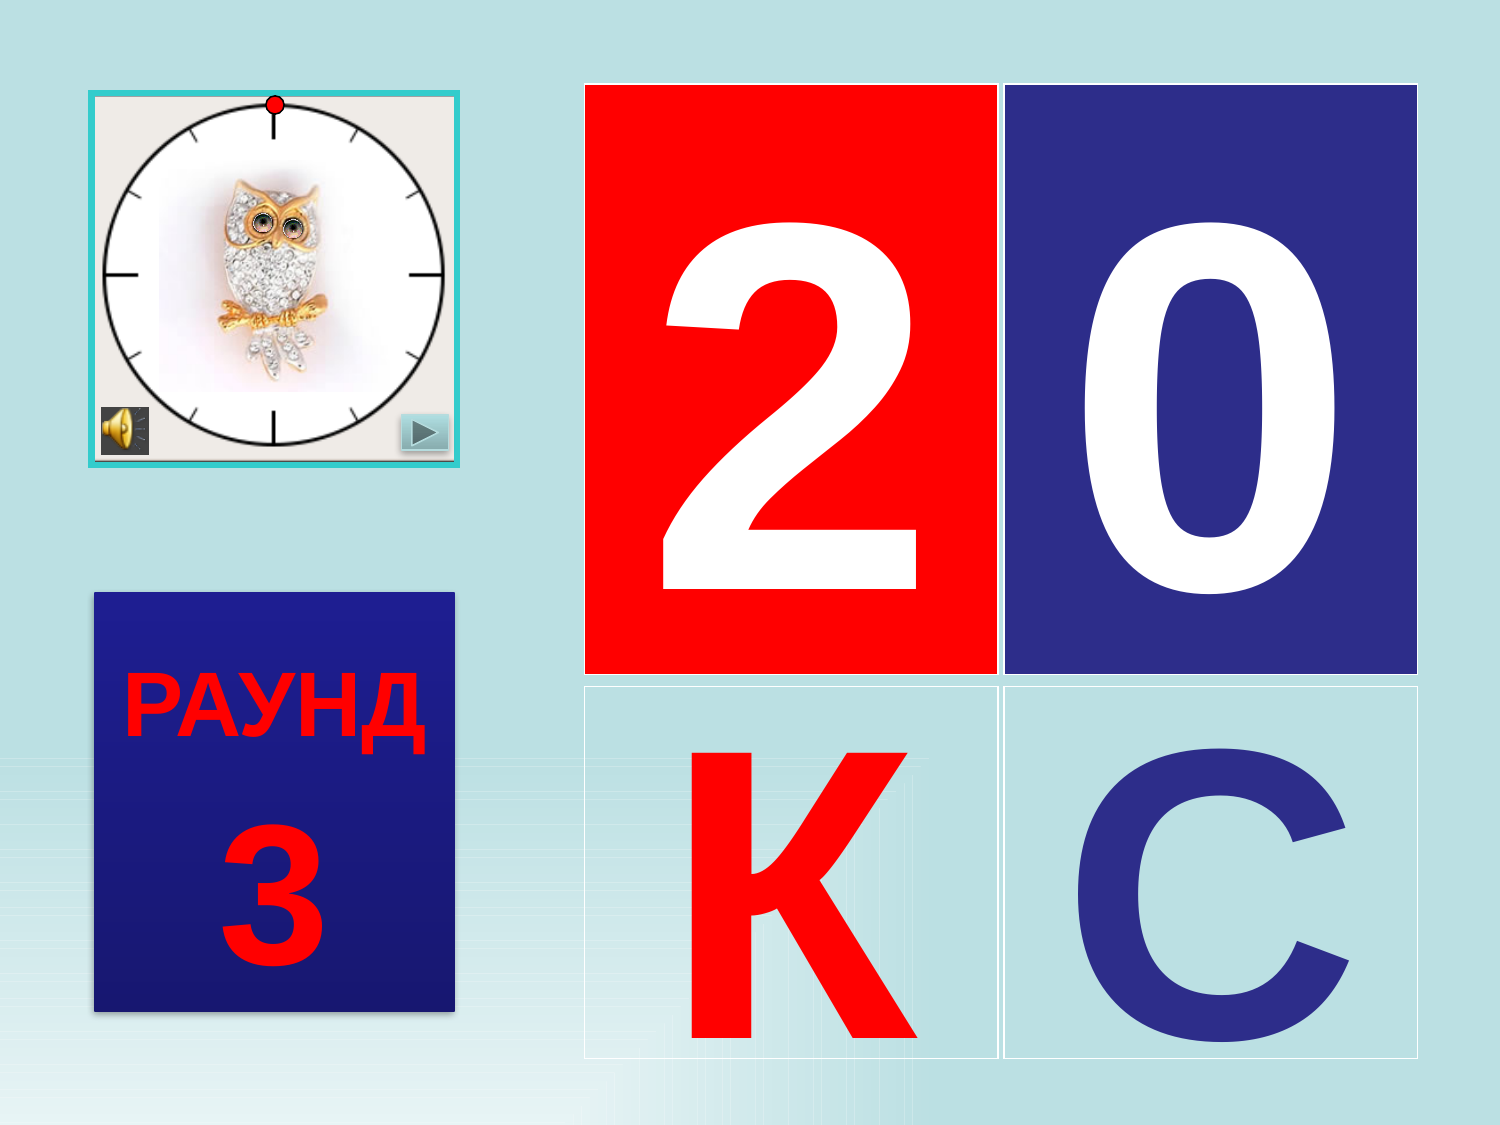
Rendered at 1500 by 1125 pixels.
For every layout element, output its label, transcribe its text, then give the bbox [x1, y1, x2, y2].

text_box 0 [1004, 84, 1418, 675]
text_box С [1004, 686, 1418, 1059]
picture [95, 96, 454, 462]
text_box РАУНД 3 [94, 592, 455, 1012]
text_box К [584, 686, 998, 1059]
text_box 2 [584, 84, 999, 675]
